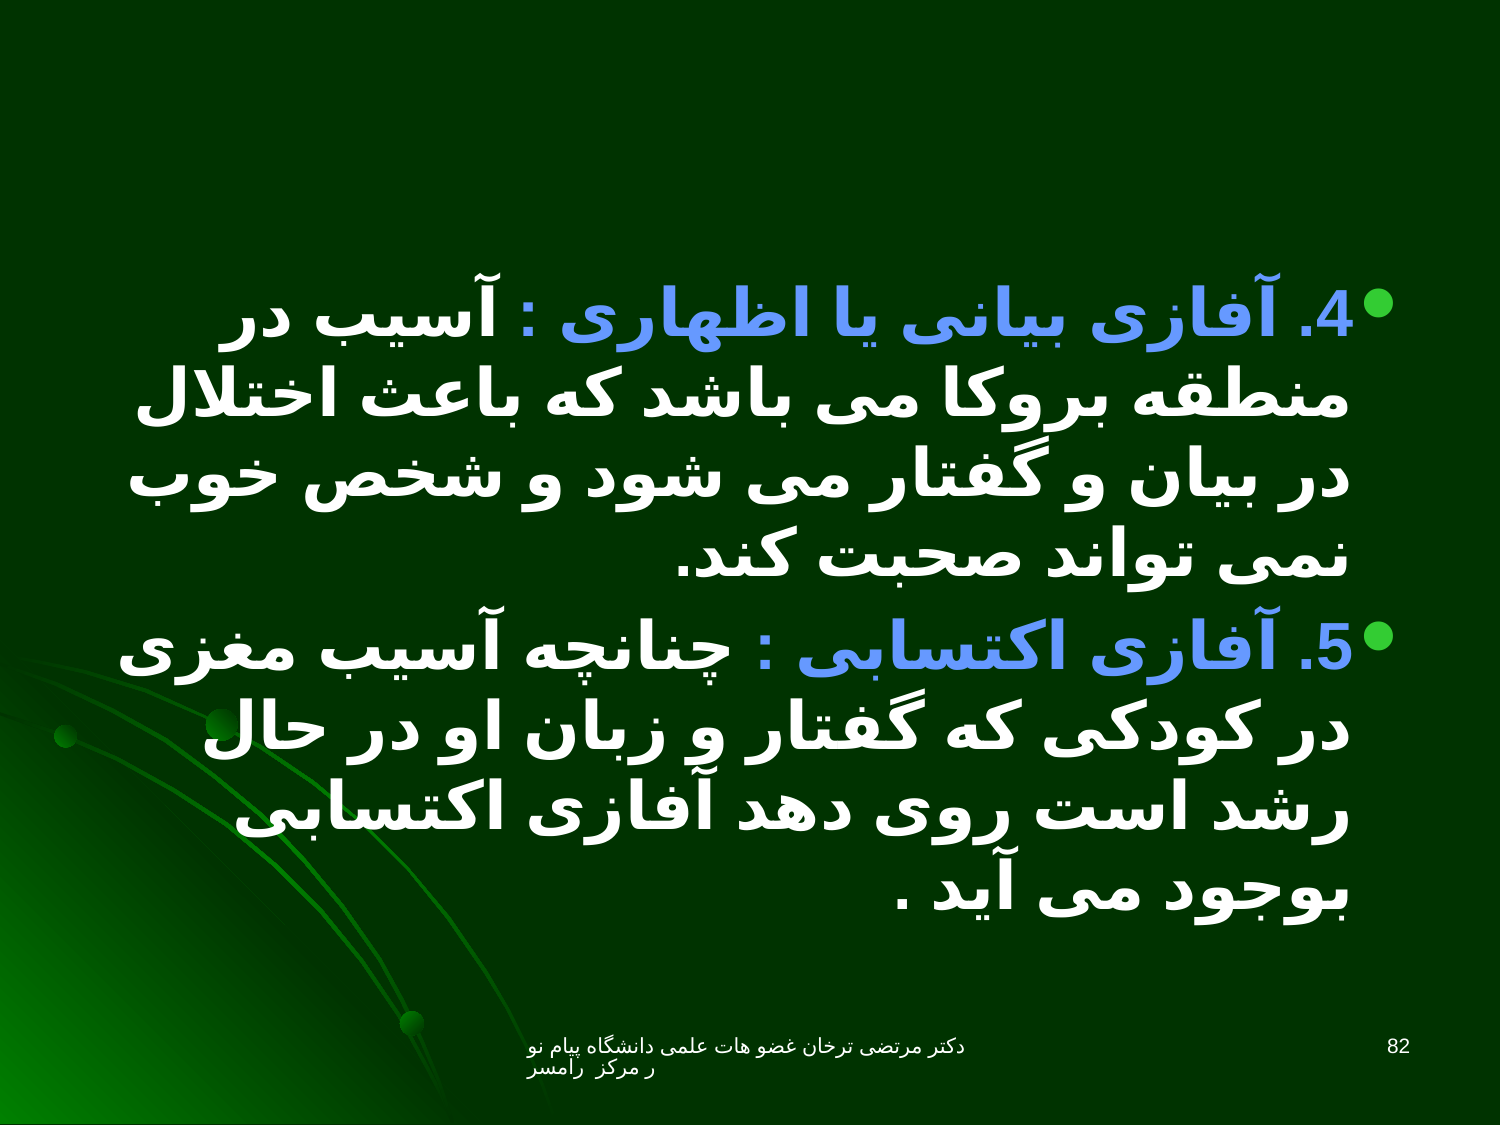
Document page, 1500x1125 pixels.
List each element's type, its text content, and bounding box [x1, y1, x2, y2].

footer دکتر مرتضی ترخان غضو هات علمی دانشگاه پیام نور مرکز رامسر [512, 1024, 988, 1101]
list 4. آفازی بیانی یا اظهاری : آسیب در منطقه بروکا می باشد که باعث اختلال در بیان و گفتار می شود و شخص خوب نمی تواند صحبت کند. 5. آفازی اکتسابی : چنانچه آسیب مغزی در کودکی که گفتار و زبان او در حال رشد است روی دهد آفازی اکتسابی بوجود می آید . [74, 262, 1426, 1006]
slide_number 82 [1074, 1024, 1426, 1101]
